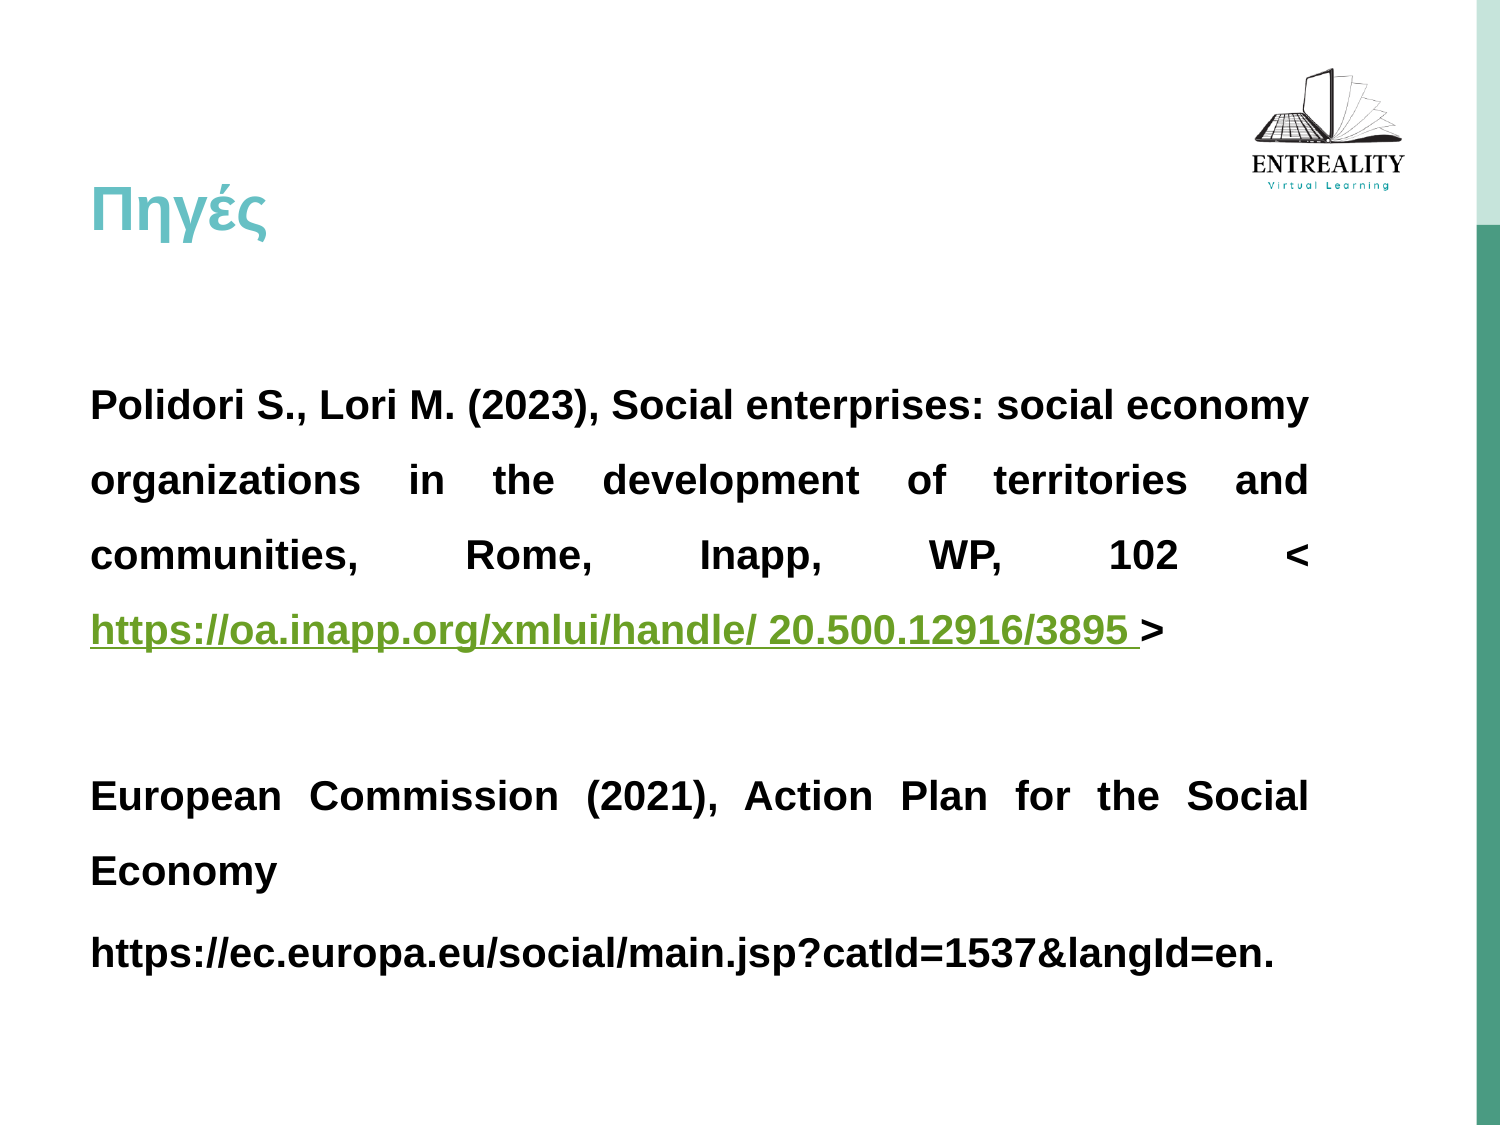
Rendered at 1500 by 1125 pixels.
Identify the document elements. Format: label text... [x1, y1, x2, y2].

title Πηγές [75, 25, 1025, 250]
list Polidori S., Lori M. (2023), Social enterprises: social economy organizations in the development of territories and communities, Rome, Inapp, WP, 102 < https://oa.inapp.org/xmlui/handle/ 20.500.12916/3895 > European Commission (2021), Action Plan for the Social Economy https://ec.europa.eu/social/main.jsp?catId=1537&langId=en. [75, 287, 1325, 1005]
picture [1198, 0, 1458, 259]
